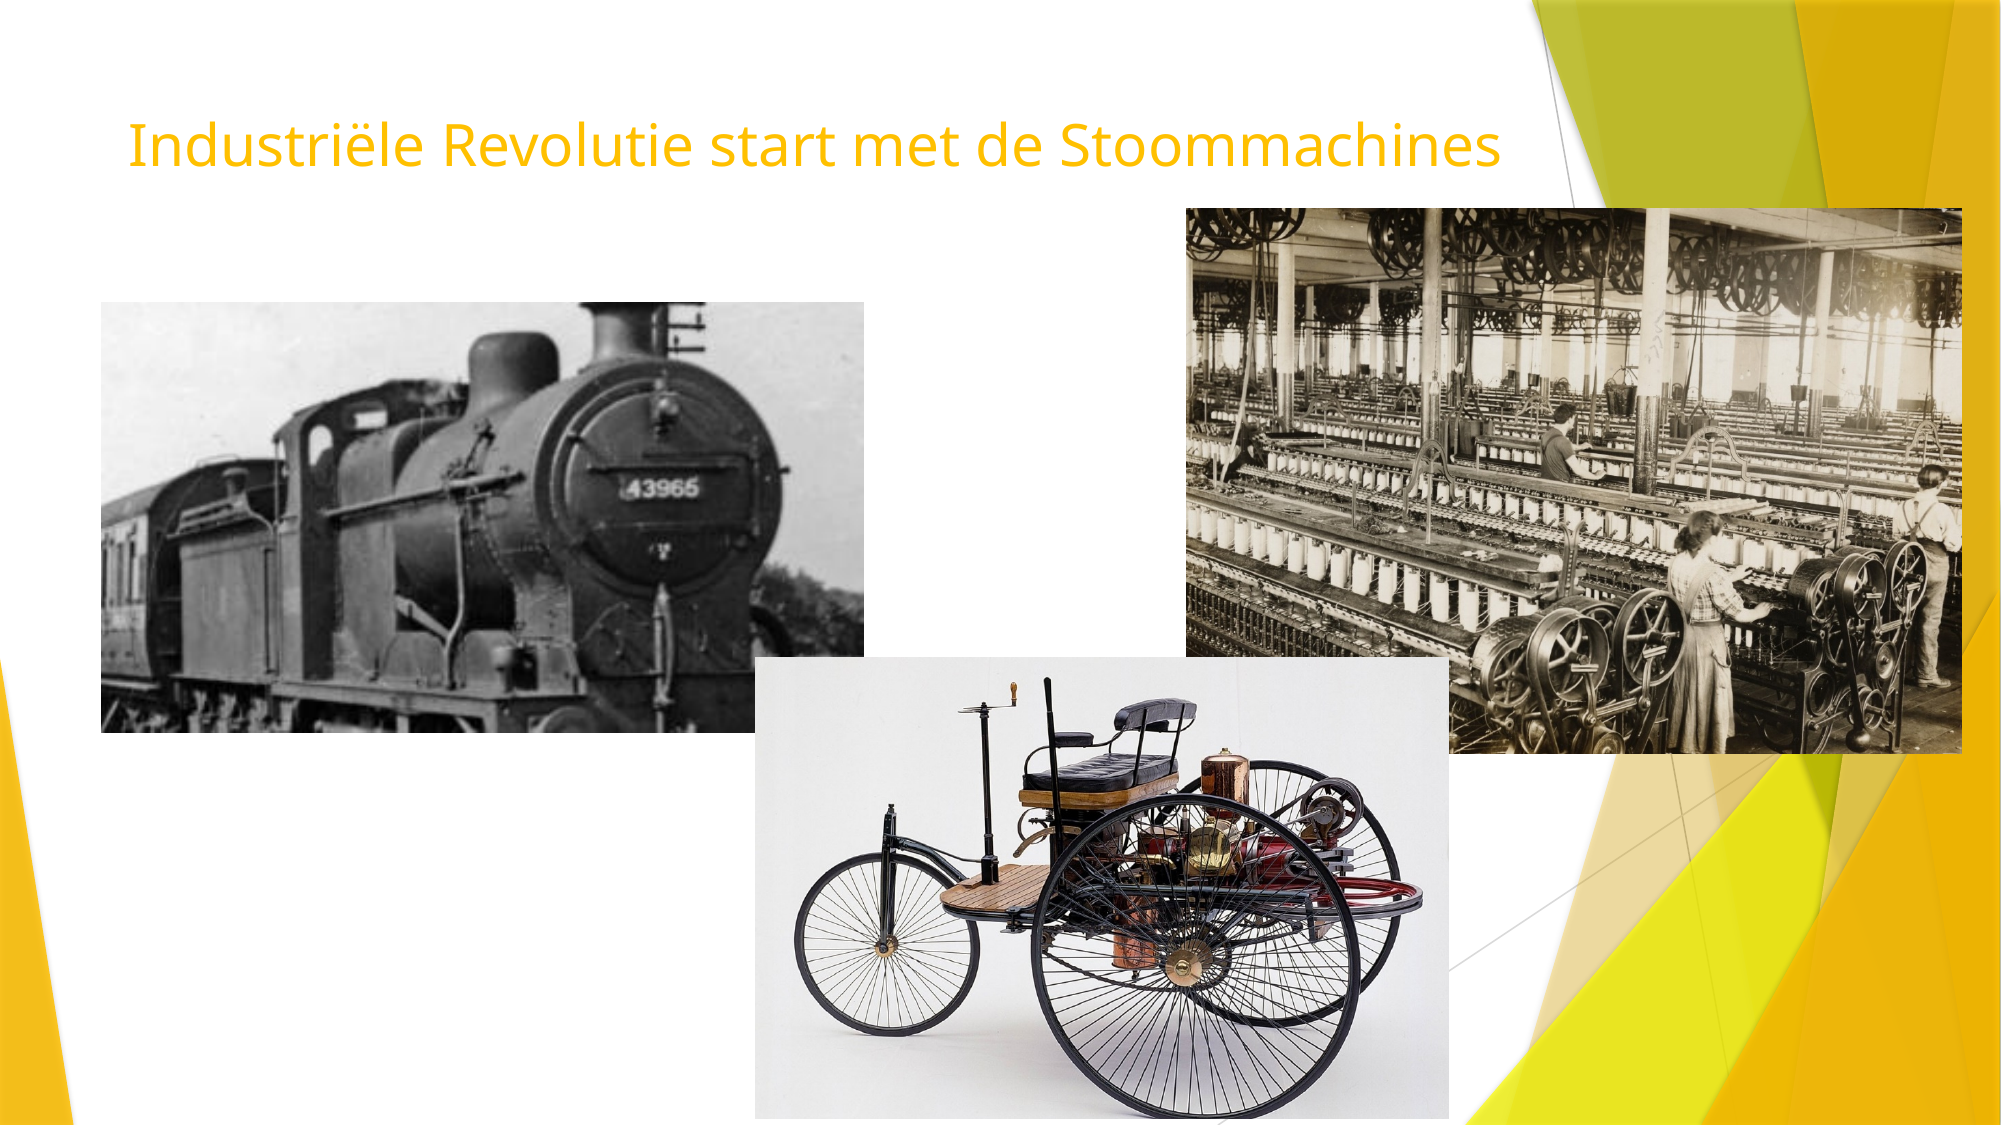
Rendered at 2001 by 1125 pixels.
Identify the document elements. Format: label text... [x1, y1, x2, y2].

picture [755, 207, 1962, 1120]
title Industriële Revolutie start met de Stoommachines [111, 99, 1522, 317]
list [100, 301, 865, 734]
